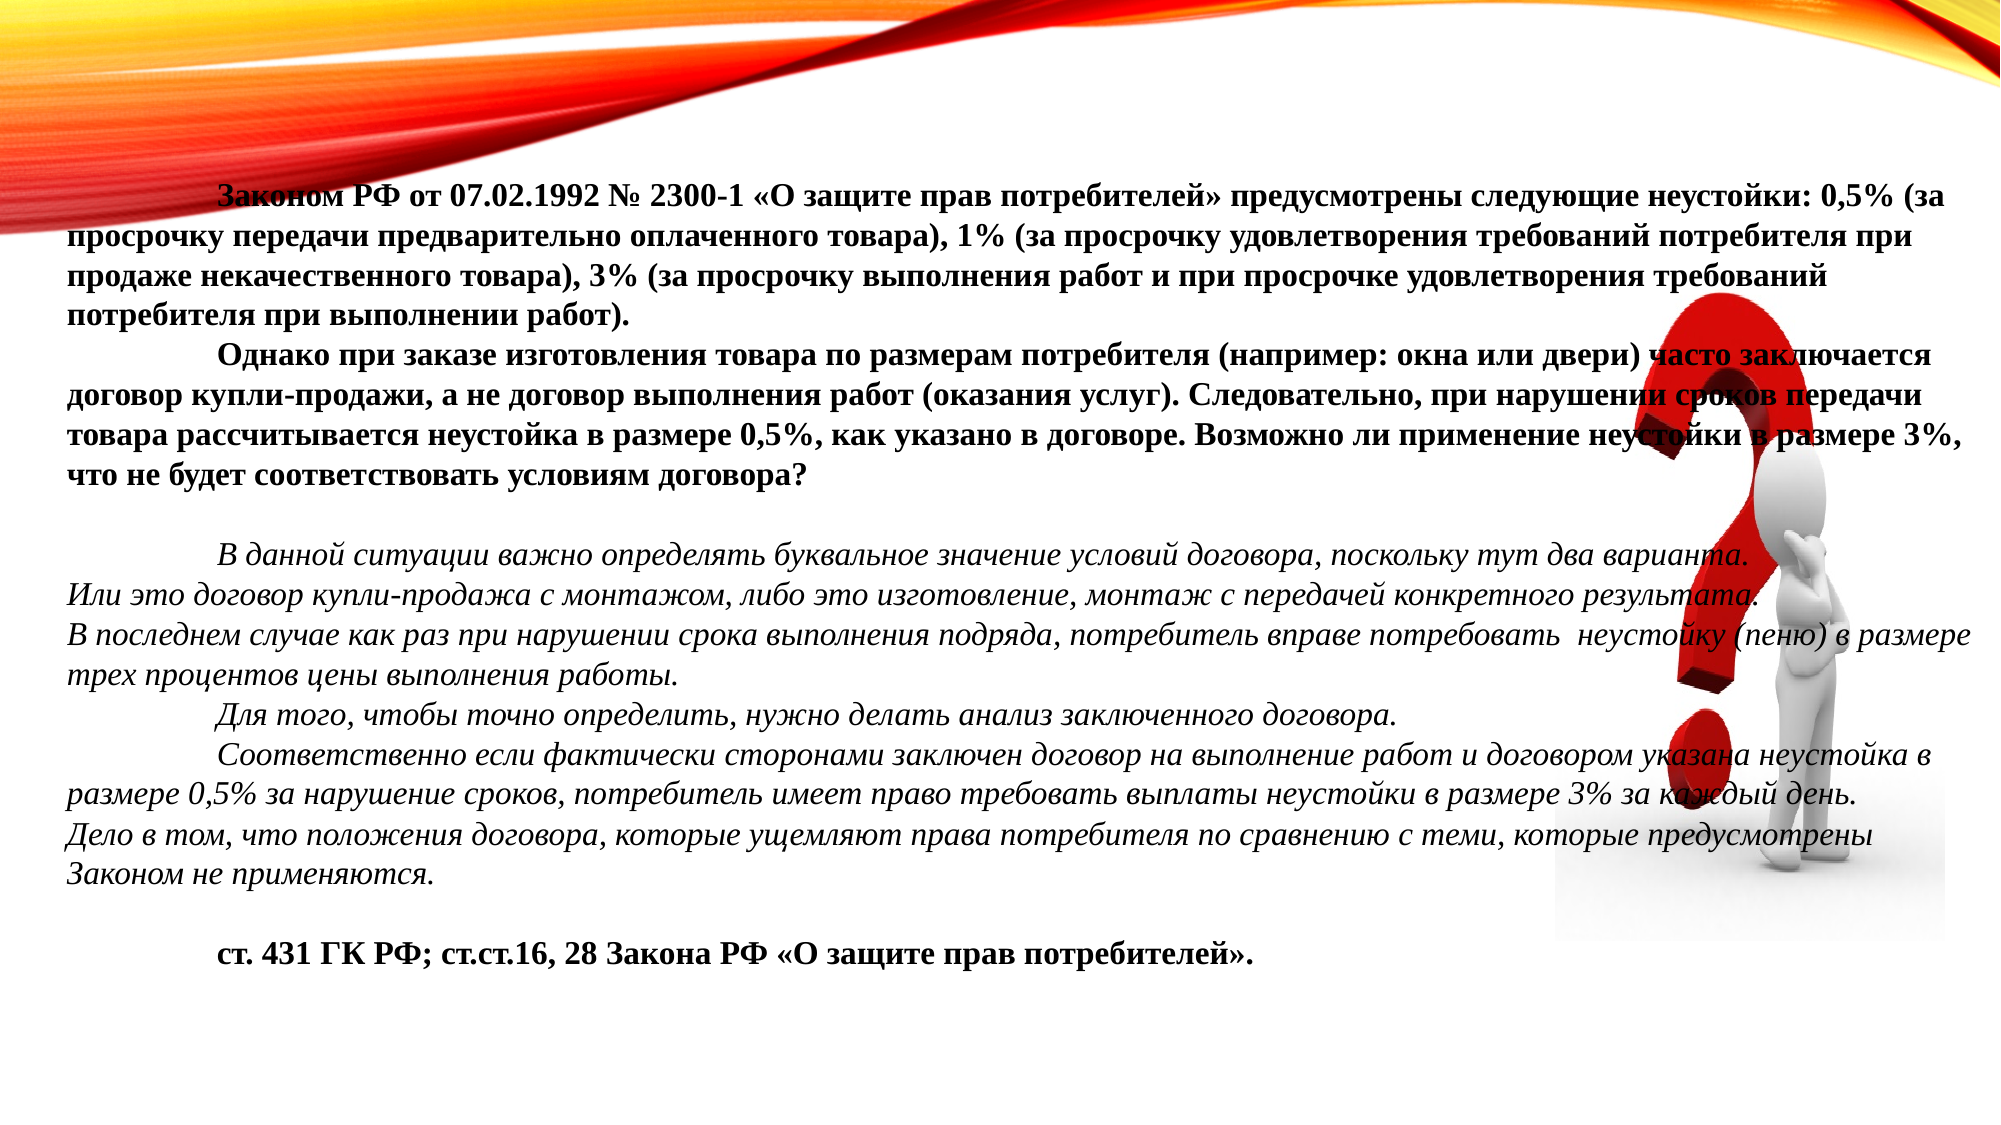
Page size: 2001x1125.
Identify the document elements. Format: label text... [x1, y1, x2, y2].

picture [0, 0, 2000, 237]
title Законом РФ от 07.02.1992 № 2300-1 «О защите прав потребителей» предусмотрены следующие неустойки: 0,5% (за просрочку передачи предварительно оплаченного товара), 1% (за просрочку удовлетворения требований потребителя при продаже некачественного товара), 3% (за просрочку выполнения работ и при просрочке удовлетворения требований потребителя при выполнении работ). Однако при заказе изготовления товара по размерам потребителя (например: окна или двери) часто заключается договор купли-продажи, а не договор выполнения работ (оказания услуг). Следовательно, при нарушении сроков передачи товара рассчитывается неустойка в размере 0,5%, как указано в договоре. Возможно ли применение неустойки в размере 3%, что не будет соответствовать условиям договора? В данной ситуации важно определять буквальное значение условий договора, поскольку тут два варианта. Или это договор купли-продажа с монтажом, либо это изготовление, монтаж с передачей конкретного результата. В последнем случае как раз при нарушении срока выполнения подряда, потребитель вправе потребовать неустойку (пеню) в размере трех процентов цены выполнения работы. Для того, чтобы точно определить, нужно делать анализ заключенного договора. Соответственно если фактически сторонами заключен договор на выполнение работ и договором указана неустойка в размере 0,5% за нарушение сроков, потребитель имеет право требовать выплаты неустойки в размере 3% за каждый день. Дело в том, что положения договора, которые ущемляют права потребителя по сравнению с теми, которые предусмотрены Законом не применяются. ст. 431 ГК РФ; ст.ст.16, 28 Закона РФ «О защите прав потребителей». [66, 160, 1983, 1024]
picture [1554, 255, 1946, 941]
